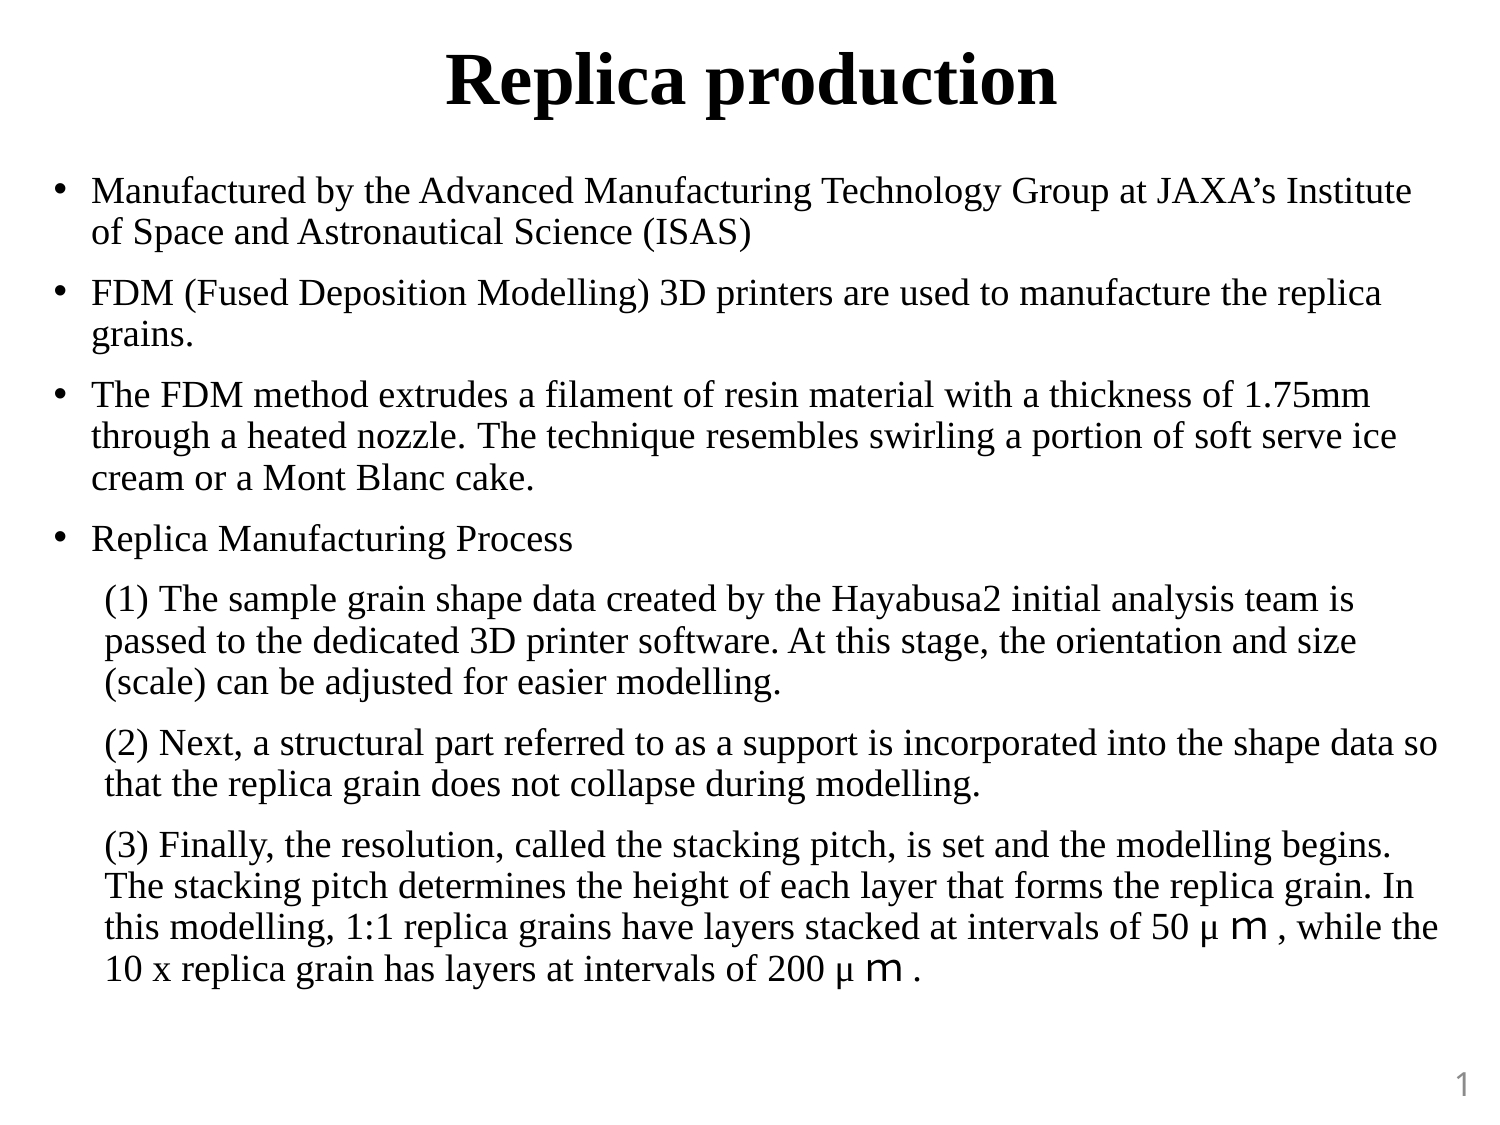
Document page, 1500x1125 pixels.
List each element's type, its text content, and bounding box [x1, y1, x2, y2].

slide_number 1 [1150, 1055, 1489, 1116]
list Manufactured by the Advanced Manufacturing Technology Group at JAXA’s Institute of Space and Astronautical Science (ISAS) FDM (Fused Deposition Modelling) 3D printers are used to manufacture the replica grains. The FDM method extrudes a filament of resin material with a thickness of 1.75mm through a heated nozzle. The technique resembles swirling a portion of soft serve ice cream or a Mont Blanc cake. Replica Manufacturing Process (1) The sample grain shape data created by the Hayabusa2 initial analysis team is passed to the dedicated 3D printer software. At this stage, the orientation and size (scale) can be adjusted for easier modelling. (2) Next, a structural part referred to as a support is incorporated into the shape data so that the replica grain does not collapse during modelling. (3) Finally, the resolution, called the stacking pitch, is set and the modelling begins. The stacking pitch determines the height of each layer that forms the replica grain. In this modelling, 1:1 replica grains have layers stacked at intervals of 50 μｍ, while the 10 x replica grain has layers at intervals of 200 μｍ. [38, 162, 1466, 1000]
title Replica production [17, 18, 1487, 143]
